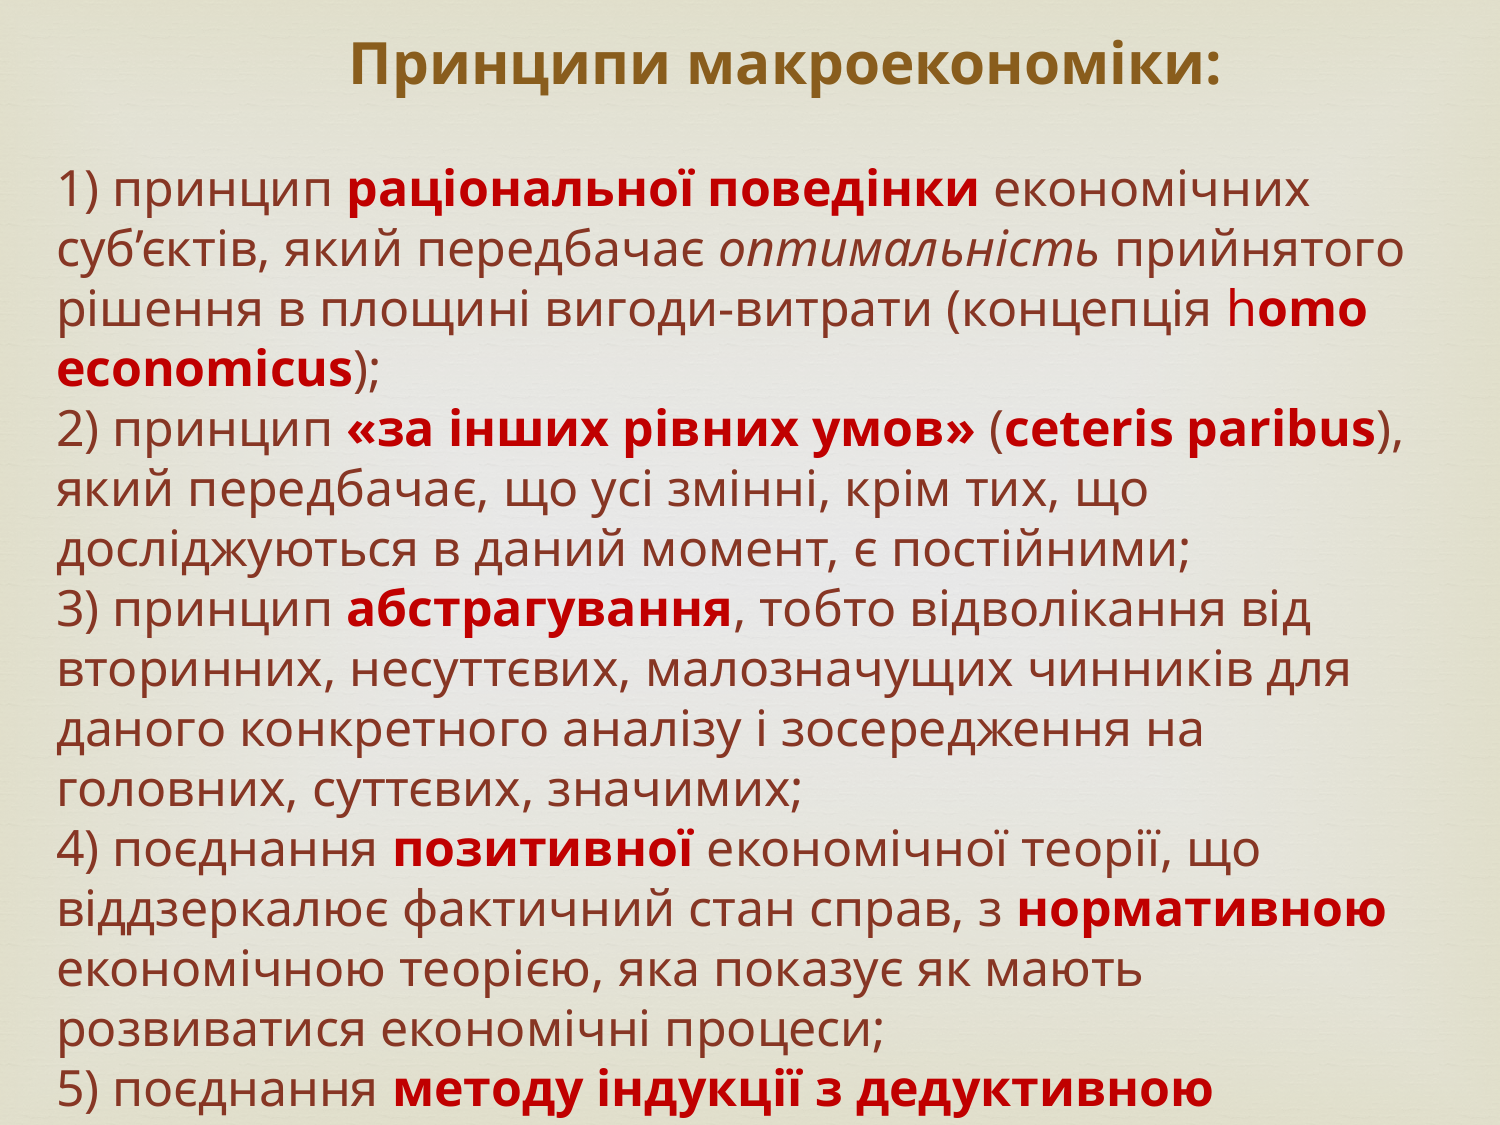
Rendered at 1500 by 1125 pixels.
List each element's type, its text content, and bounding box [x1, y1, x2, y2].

text_box 1) принцип раціональної поведінки економічних суб’єктів, який передбачає оптимальність прийнятого рішення в площині вигоди-витрати (концепція homo economicus); 2) принцип «за інших рівних умов» (ceteris paribus), який передбачає, що усі змінні, крім тих, що досліджуються в даний момент, є постійними; 3) принцип абстрагування, тобто відволікання від вторинних, несуттєвих, малозначущих чинників для даного конкретного аналізу і зосередження на головних, суттєвих, значимих; 4) поєднання позитивної економічної теорії, що віддзеркалює фактичний стан справ, з нормативною економічною теорією, яка показує як мають розвиватися економічні процеси; 5) поєднання методу індукції з дедуктивною методологією. 6) широке застосування графічного матеріалу для ілюстрації перебігу економічних явищ і процесів. [41, 148, 1459, 1125]
text_box Принципи макроекономіки: [218, 19, 1353, 174]
